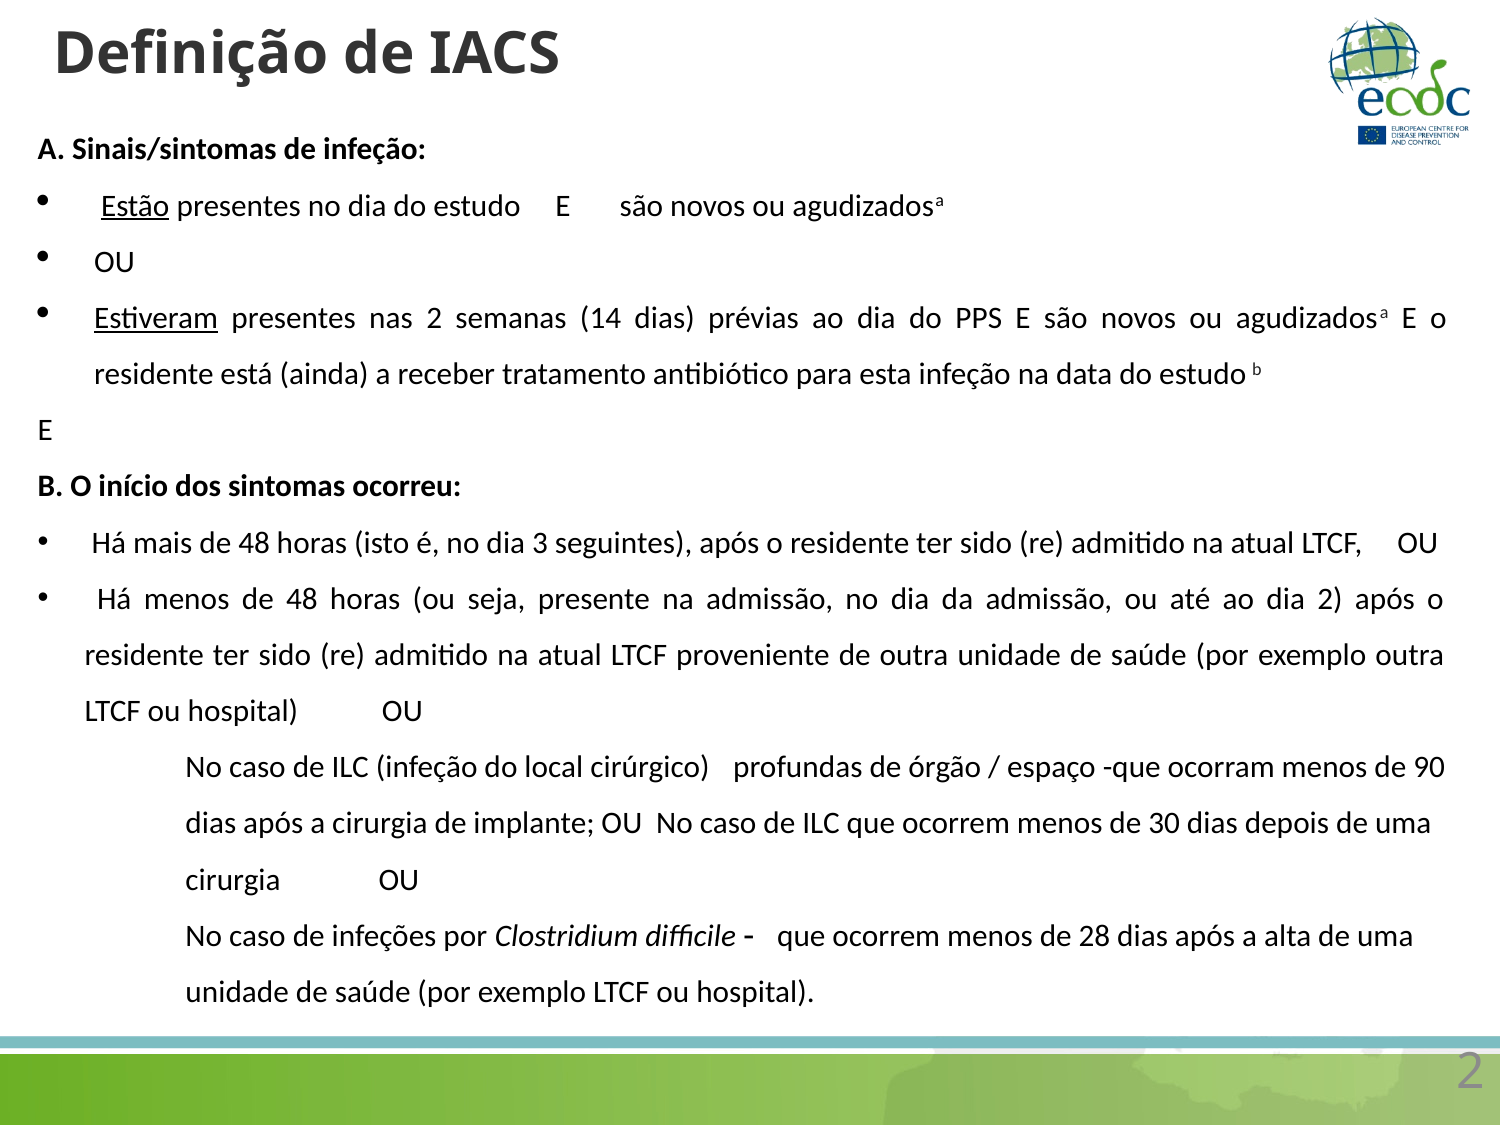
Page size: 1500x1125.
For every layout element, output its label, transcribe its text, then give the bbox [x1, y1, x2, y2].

picture [0, 1036, 1500, 1125]
slide_number 2 [1149, 1042, 1500, 1103]
text_box A. Sinais/sintomas de infeção: Estão presentes no dia do estudo E são novos ou agudizadosa OU Estiveram presentes nas 2 semanas (14 dias) prévias ao dia do PPS E são novos ou agudizadosa E o residente está (ainda) a receber tratamento antibiótico para esta infeção na data do estudo b E B. O início dos sintomas ocorreu: Há mais de 48 horas (isto é, no dia 3 seguintes), após o residente ter sido (re) admitido na atual LTCF, OU Há menos de 48 horas (ou seja, presente na admissão, no dia da admissão, ou até ao dia 2) após o residente ter sido (re) admitido na atual LTCF proveniente de outra unidade de saúde (por exemplo outra LTCF ou hospital) OU No caso de ILC (infeção do local cirúrgico) profundas de órgão / espaço -que ocorram menos de 90 dias após a cirurgia de implante; OU No caso de ILC que ocorrem menos de 30 dias depois de uma cirurgia OU No caso de infeções por Clostridium difficile  que ocorrem menos de 28 dias após a alta de uma unidade de saúde (por exemplo LTCF ou hospital). [23, 102, 1462, 1016]
picture [1328, 17, 1473, 148]
title Definição de IACS [52, 23, 1404, 99]
